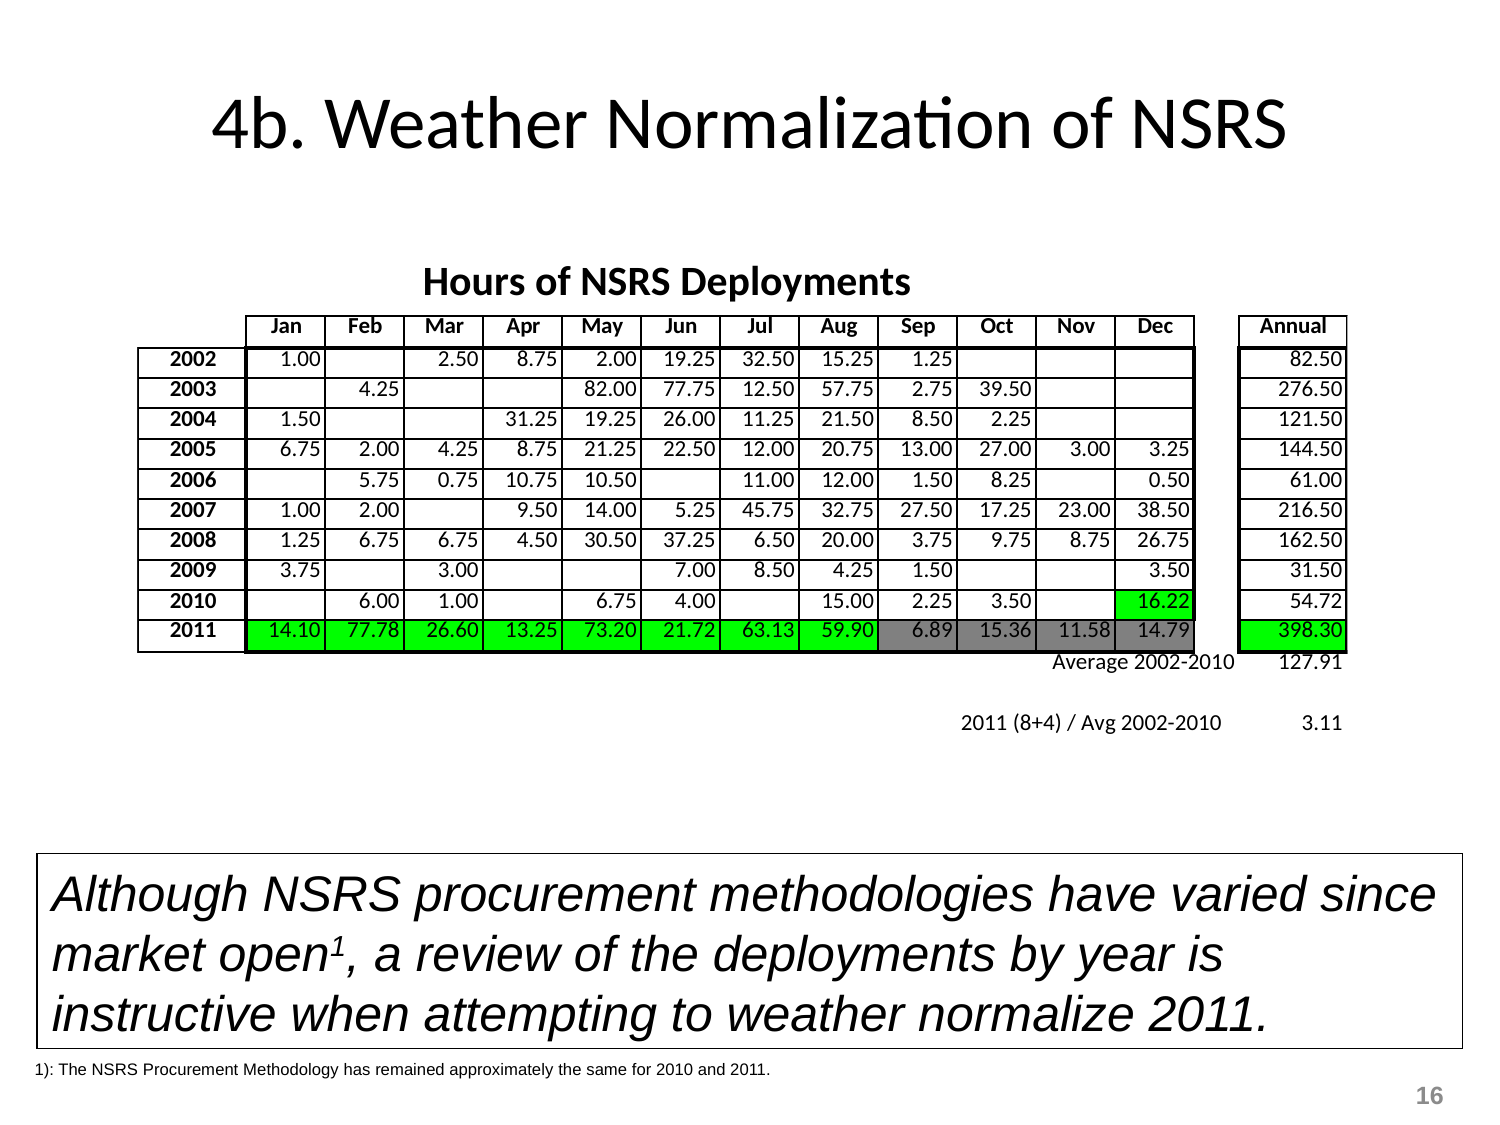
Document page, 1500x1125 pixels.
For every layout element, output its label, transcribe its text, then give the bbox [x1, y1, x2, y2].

text_box 1): The NSRS Procurement Methodology has remained approximately the same for 2010 and 2011. [19, 1051, 1361, 1087]
text_box Although NSRS procurement methodologies have varied since market open1, a review of the deployments by year is instructive when attempting to weather normalize 2011. [37, 853, 1463, 1049]
text_box 16 [1108, 1065, 1459, 1125]
picture [137, 262, 1348, 744]
title 4b. Weather Normalization of NSRS [74, 62, 1426, 176]
